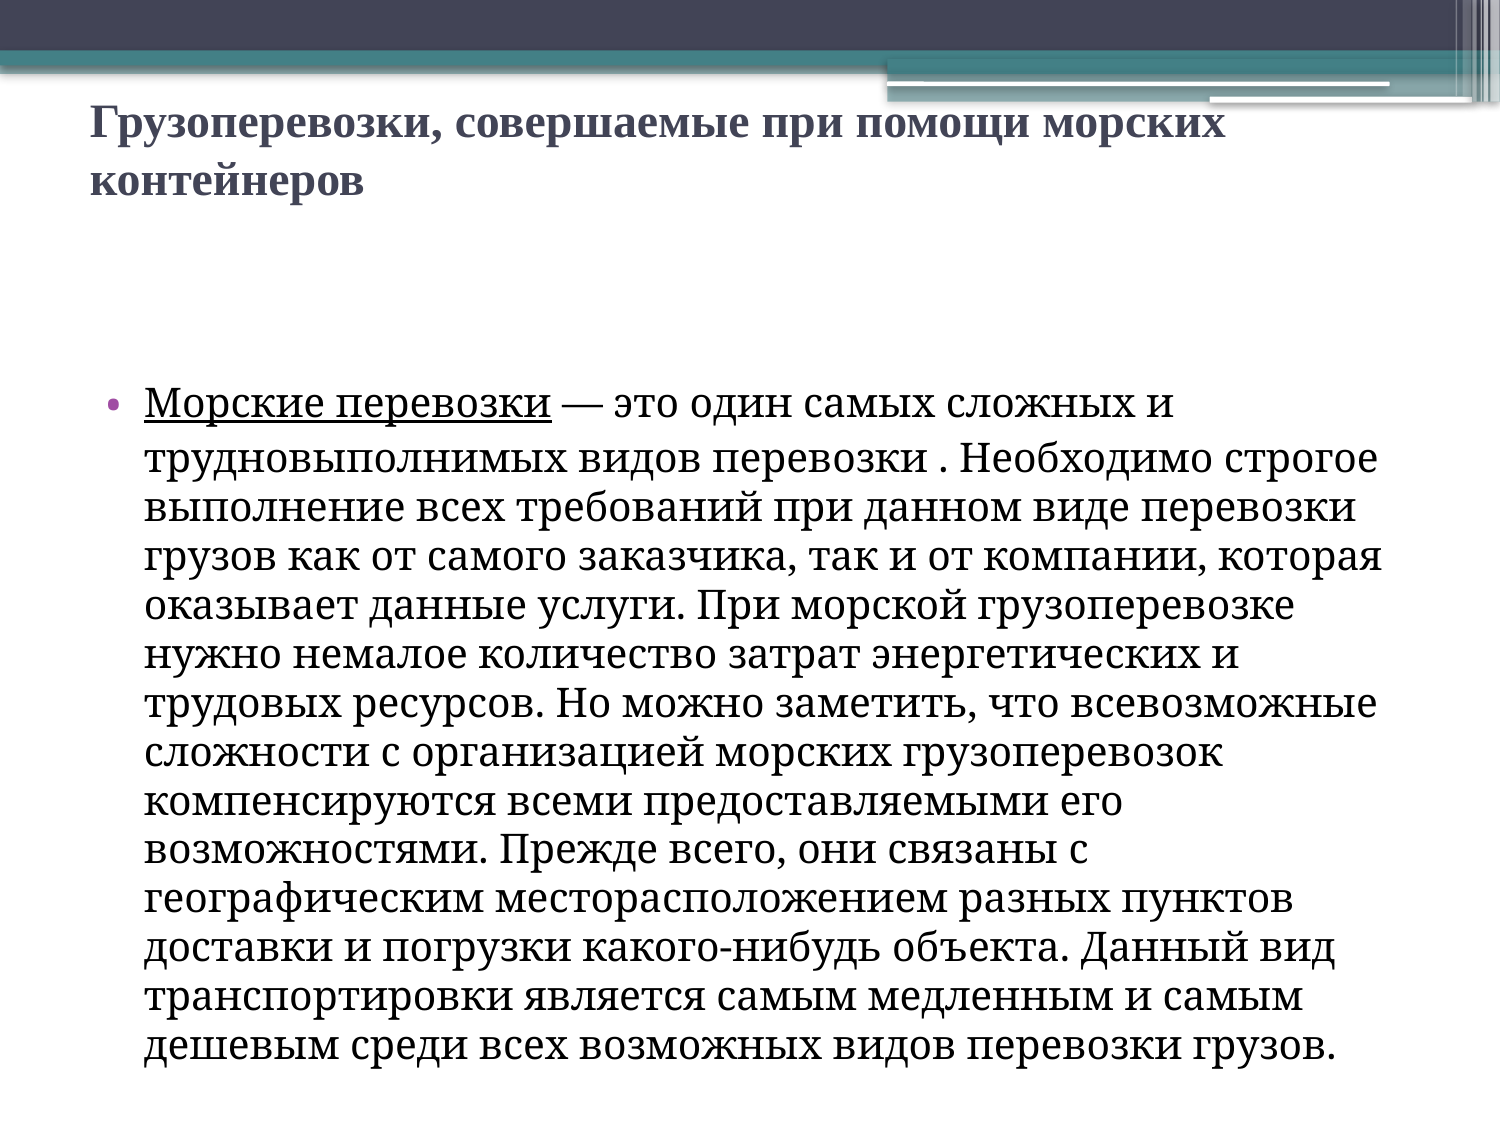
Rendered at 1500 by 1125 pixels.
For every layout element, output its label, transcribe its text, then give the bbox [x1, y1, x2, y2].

list Морские перевозки — это один самых сложных и трудновыполнимых видов перевозки . Необходимо строгое выполнение всех требований при данном виде перевозки грузов как от самого заказчика, так и от компании, которая оказывает данные услуги. При морской грузоперевозке нужно немалое количество затрат энергетических и трудовых ресурсов. Но можно заметить, что всевозможные сложности с организацией морских грузоперевозок компенсируются всеми предоставляемыми его возможностями. Прежде всего, они связаны с географическим месторасположением разных пунктов доставки и погрузки какого-нибудь объекта. Данный вид транспортировки является самым медленным и самым дешевым среди всех возможных видов перевозки грузов. [75, 368, 1425, 1079]
title Грузоперевозки, совершаемые при помощи морских контейнеров [75, 82, 1425, 270]
